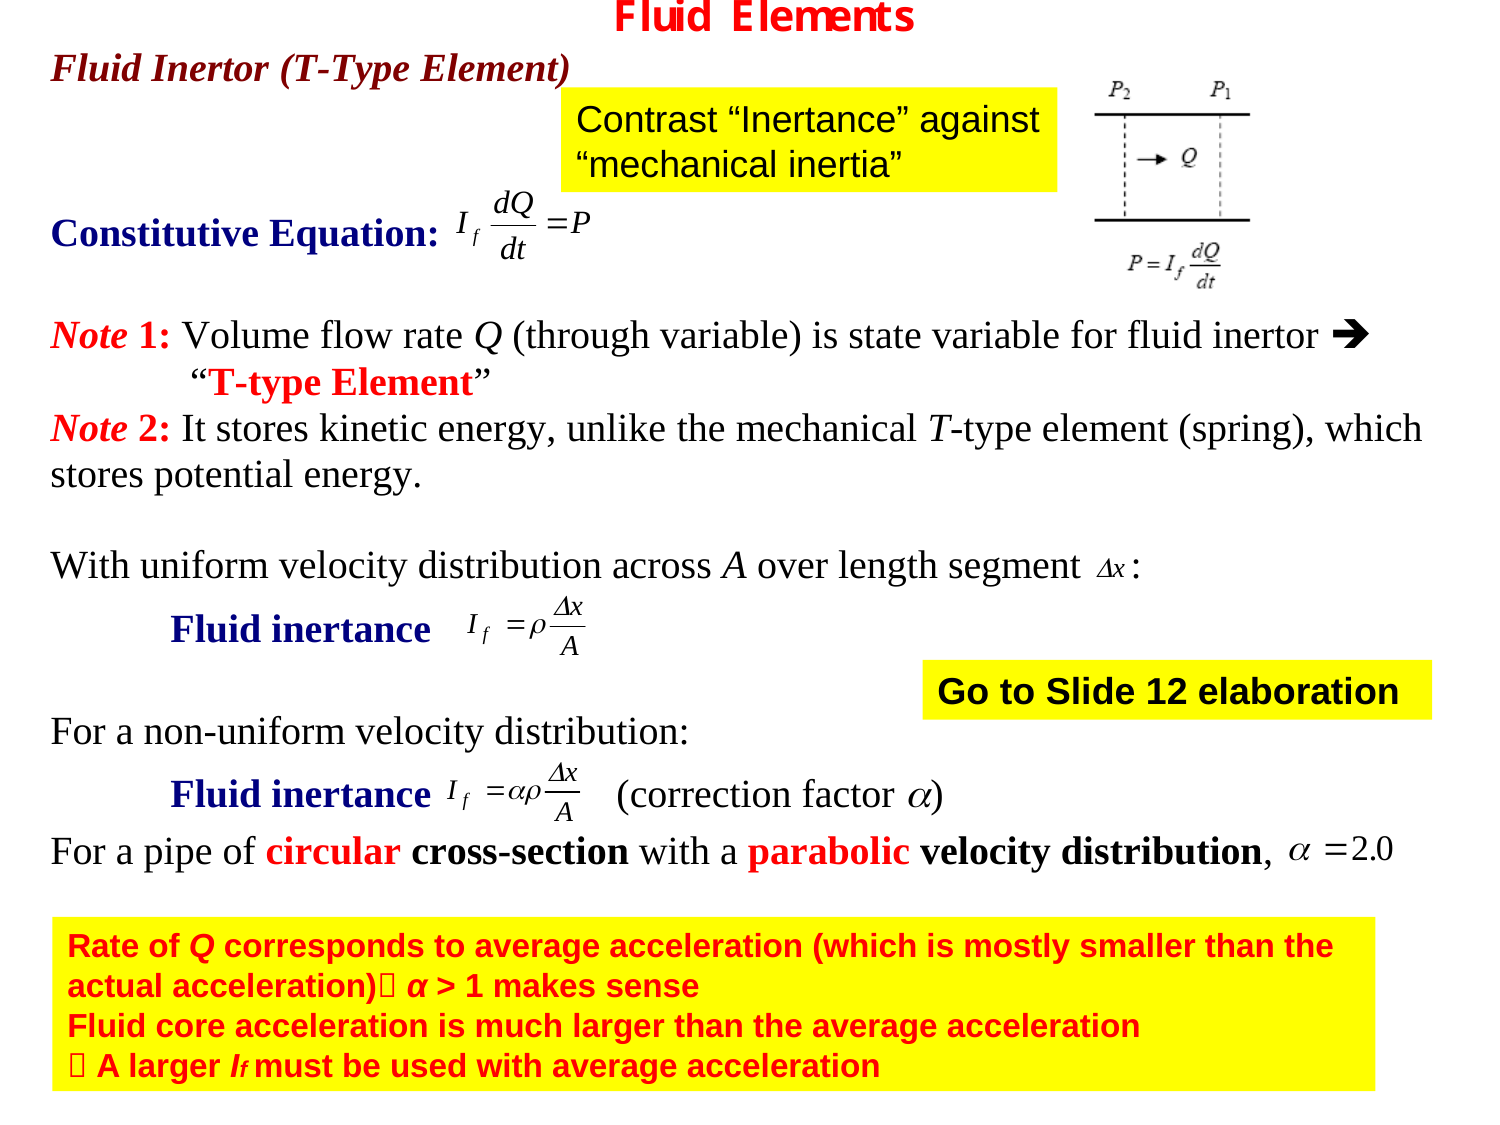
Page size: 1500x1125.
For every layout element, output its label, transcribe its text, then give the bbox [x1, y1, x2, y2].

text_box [49, 0, 1477, 978]
picture [1056, 66, 1272, 295]
text_box Rate of Q corresponds to average acceleration (which is mostly smaller than the actual acceleration) α > 1 makes sense Fluid core acceleration is much larger than the average acceleration  A larger If must be used with average acceleration [52, 984, 1376, 1092]
